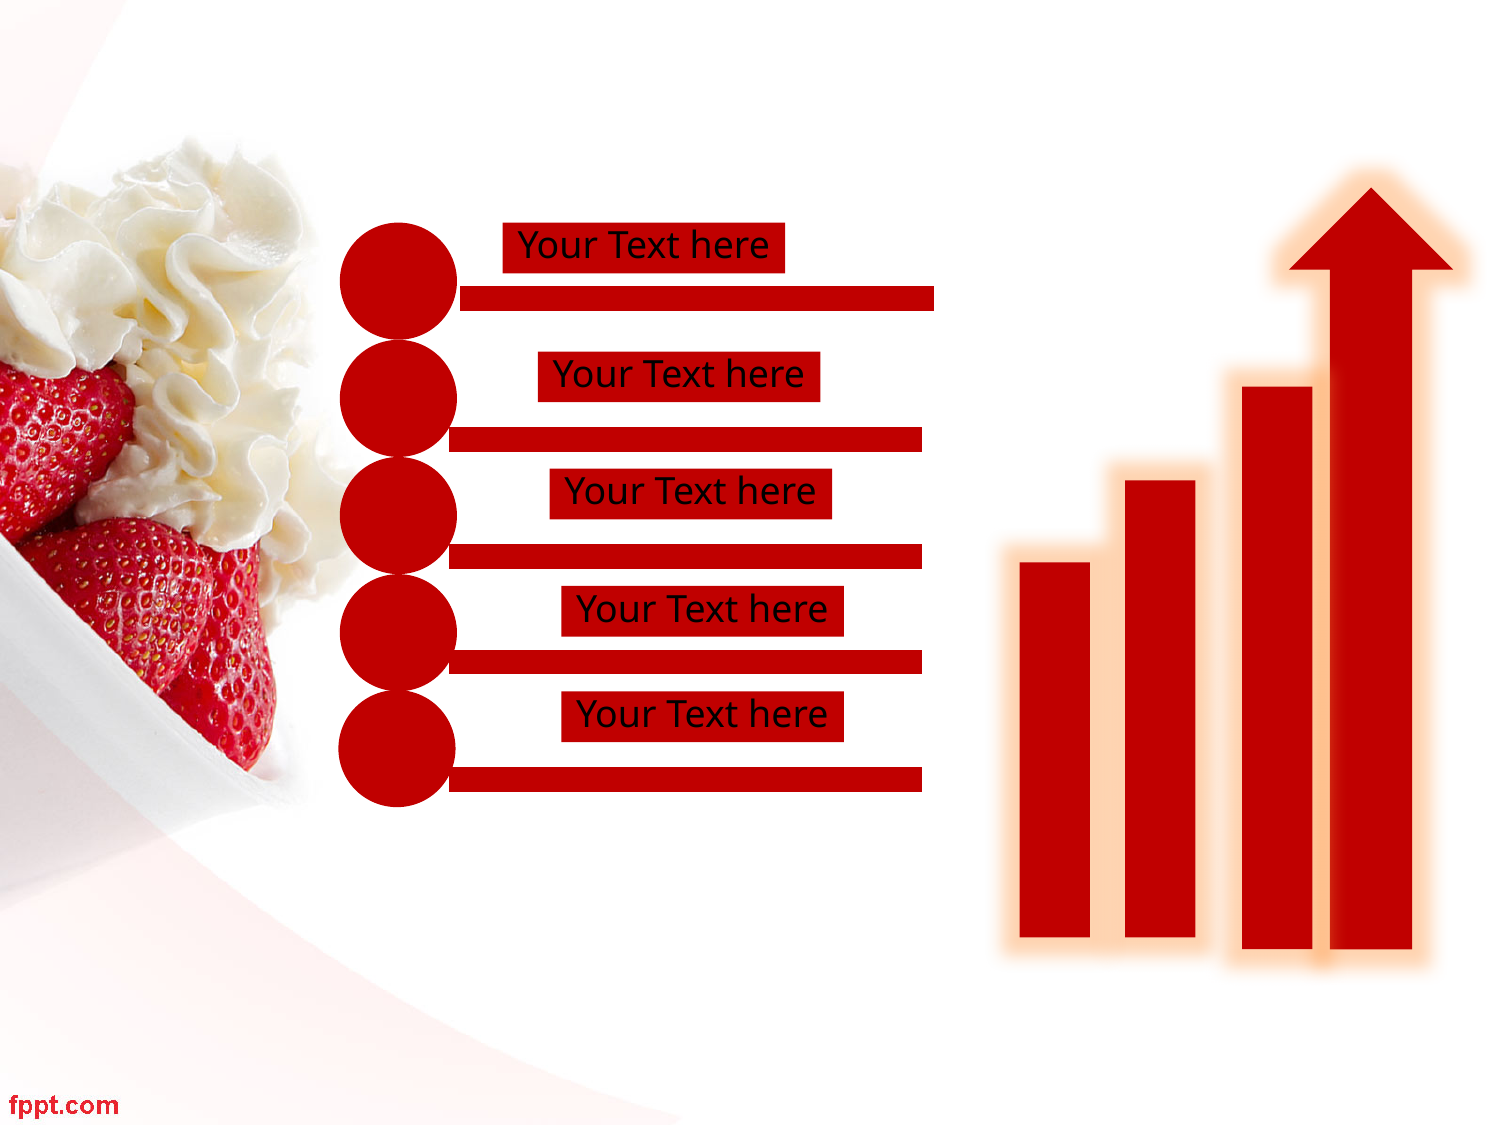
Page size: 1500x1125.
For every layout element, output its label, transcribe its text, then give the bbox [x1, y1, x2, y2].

text_box [338, 691, 456, 808]
text_box [339, 456, 457, 575]
text_box [339, 339, 457, 457]
text_box Your Text here [537, 351, 821, 403]
text_box Your Text here [502, 222, 786, 274]
text_box [1288, 187, 1454, 950]
text_box [460, 286, 935, 312]
text_box [448, 766, 923, 792]
text_box [339, 222, 457, 340]
text_box [1019, 562, 1090, 938]
text_box [448, 426, 923, 452]
text_box [339, 574, 457, 692]
text_box Your Text here [549, 468, 833, 520]
text_box [448, 544, 923, 569]
text_box [448, 649, 923, 675]
text_box Your Text here [561, 691, 844, 743]
text_box [1125, 480, 1196, 938]
text_box Your Text here [561, 585, 844, 637]
picture [0, 0, 1500, 1125]
text_box [1242, 386, 1313, 950]
